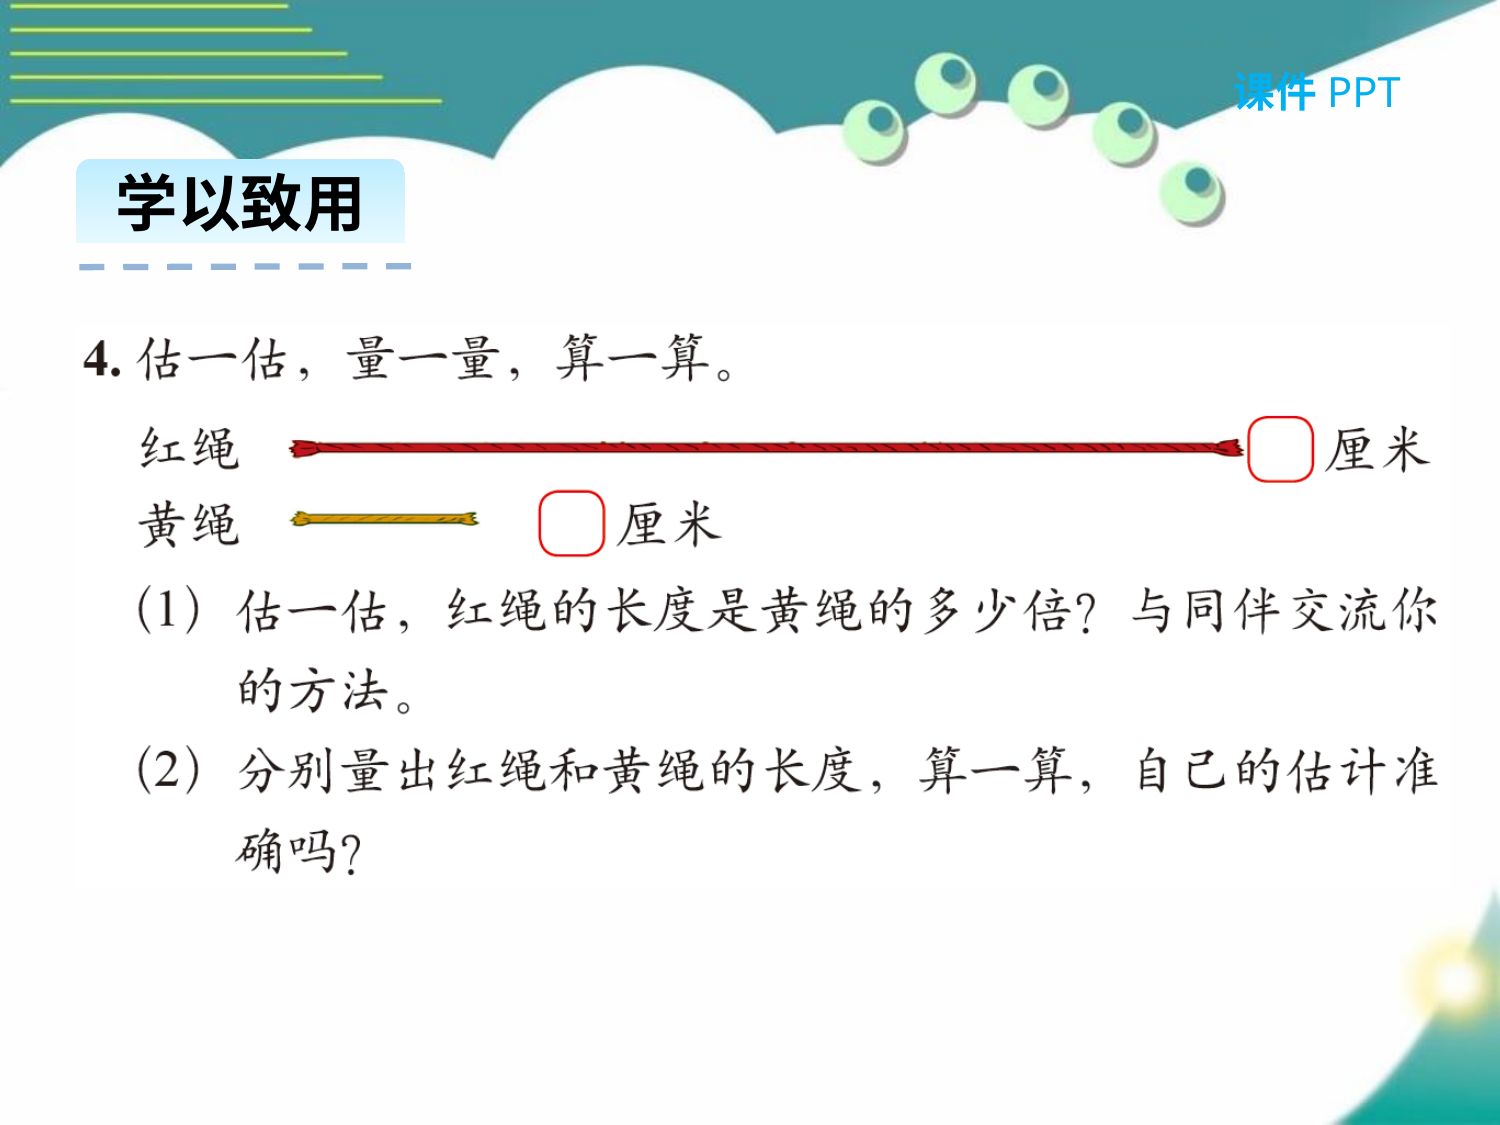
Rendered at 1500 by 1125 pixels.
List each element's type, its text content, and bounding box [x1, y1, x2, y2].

text_box 课件PPT [1218, 58, 1418, 124]
picture [0, 0, 1500, 1125]
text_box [76, 158, 420, 268]
